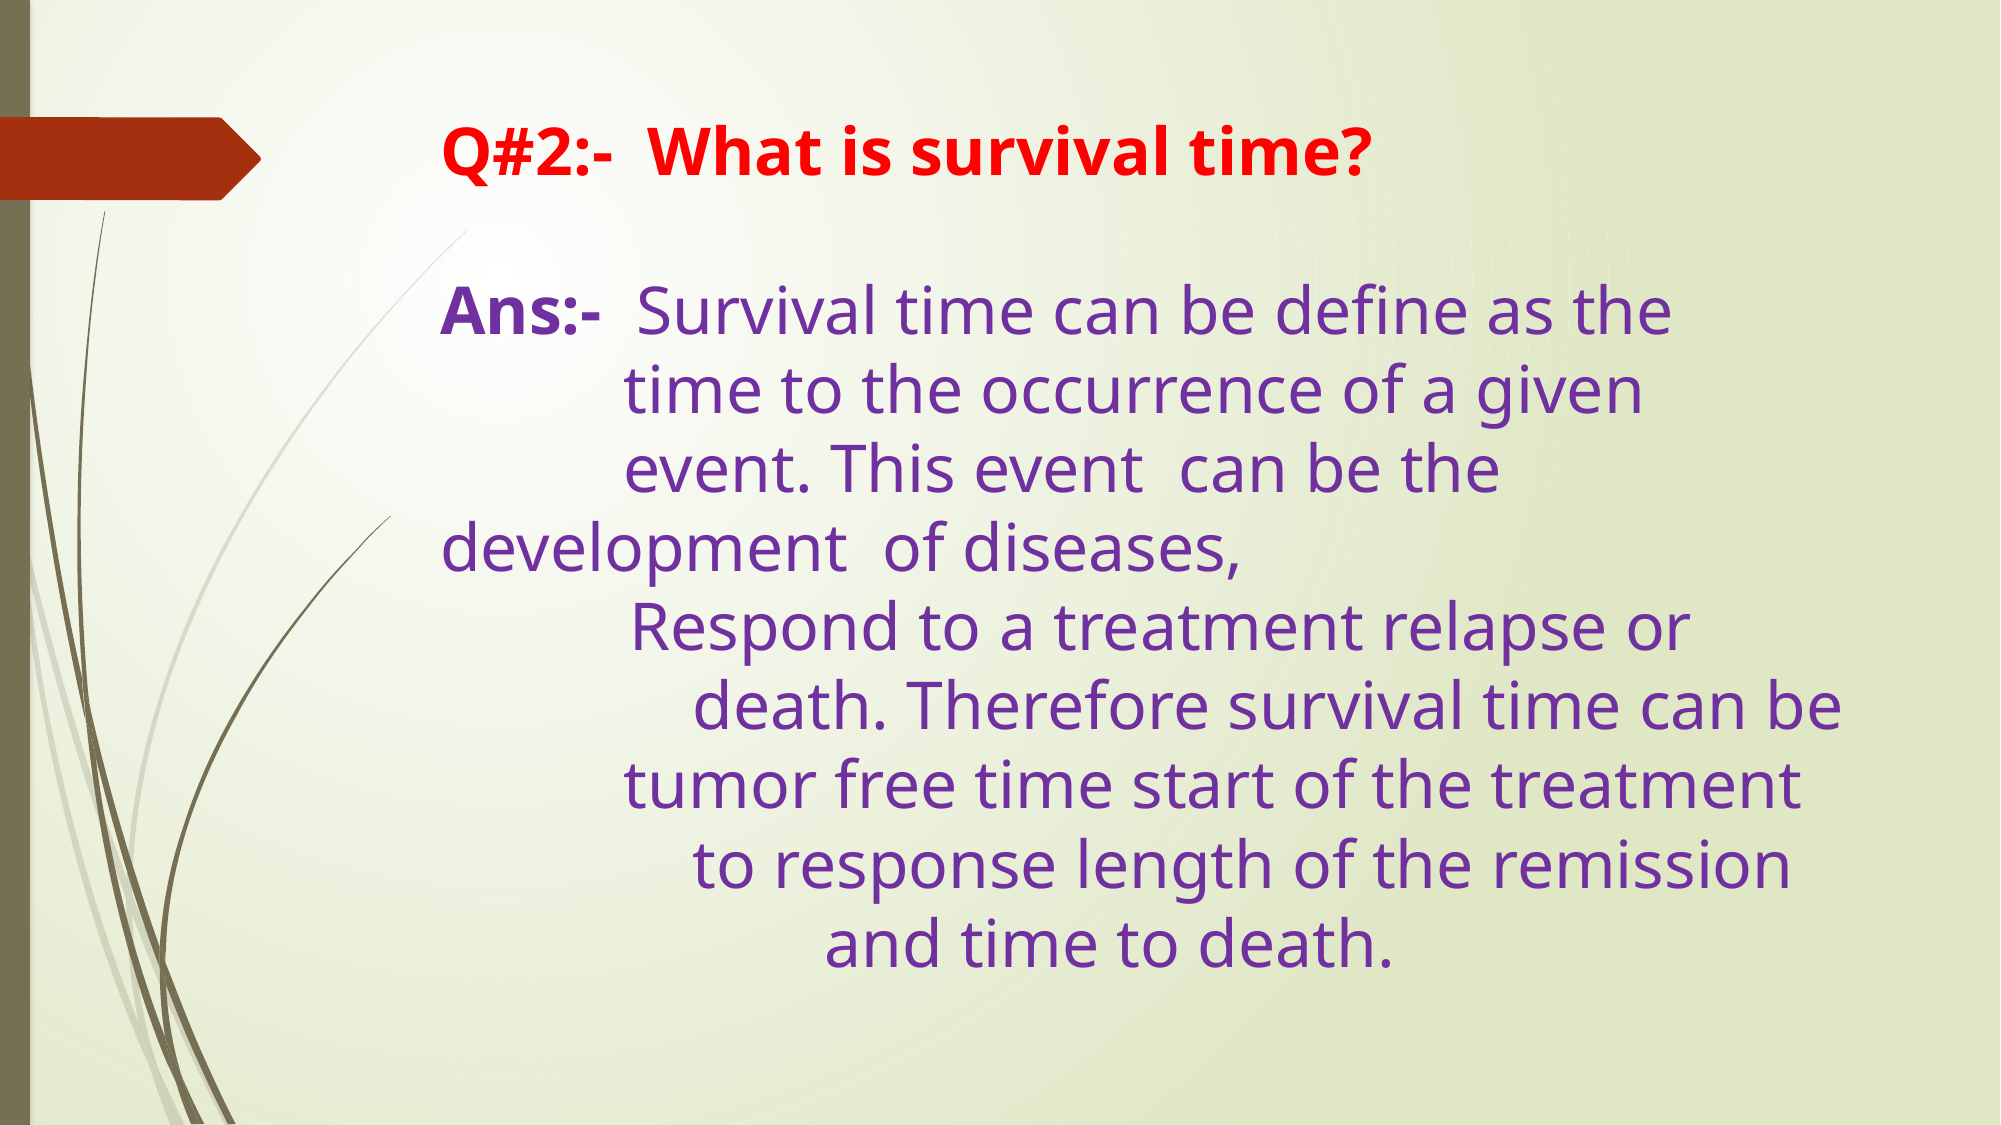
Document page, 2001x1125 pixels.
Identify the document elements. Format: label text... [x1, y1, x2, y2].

title Q#2:- What is survival time? Ans:- Survival time can be define as the time to the occurrence of a given event. This event can be the development of diseases, Respond to a treatment relapse or death. Therefore survival time can be tumor free time start of the treatment to response length of the remission and time to death. [425, 102, 1888, 1082]
